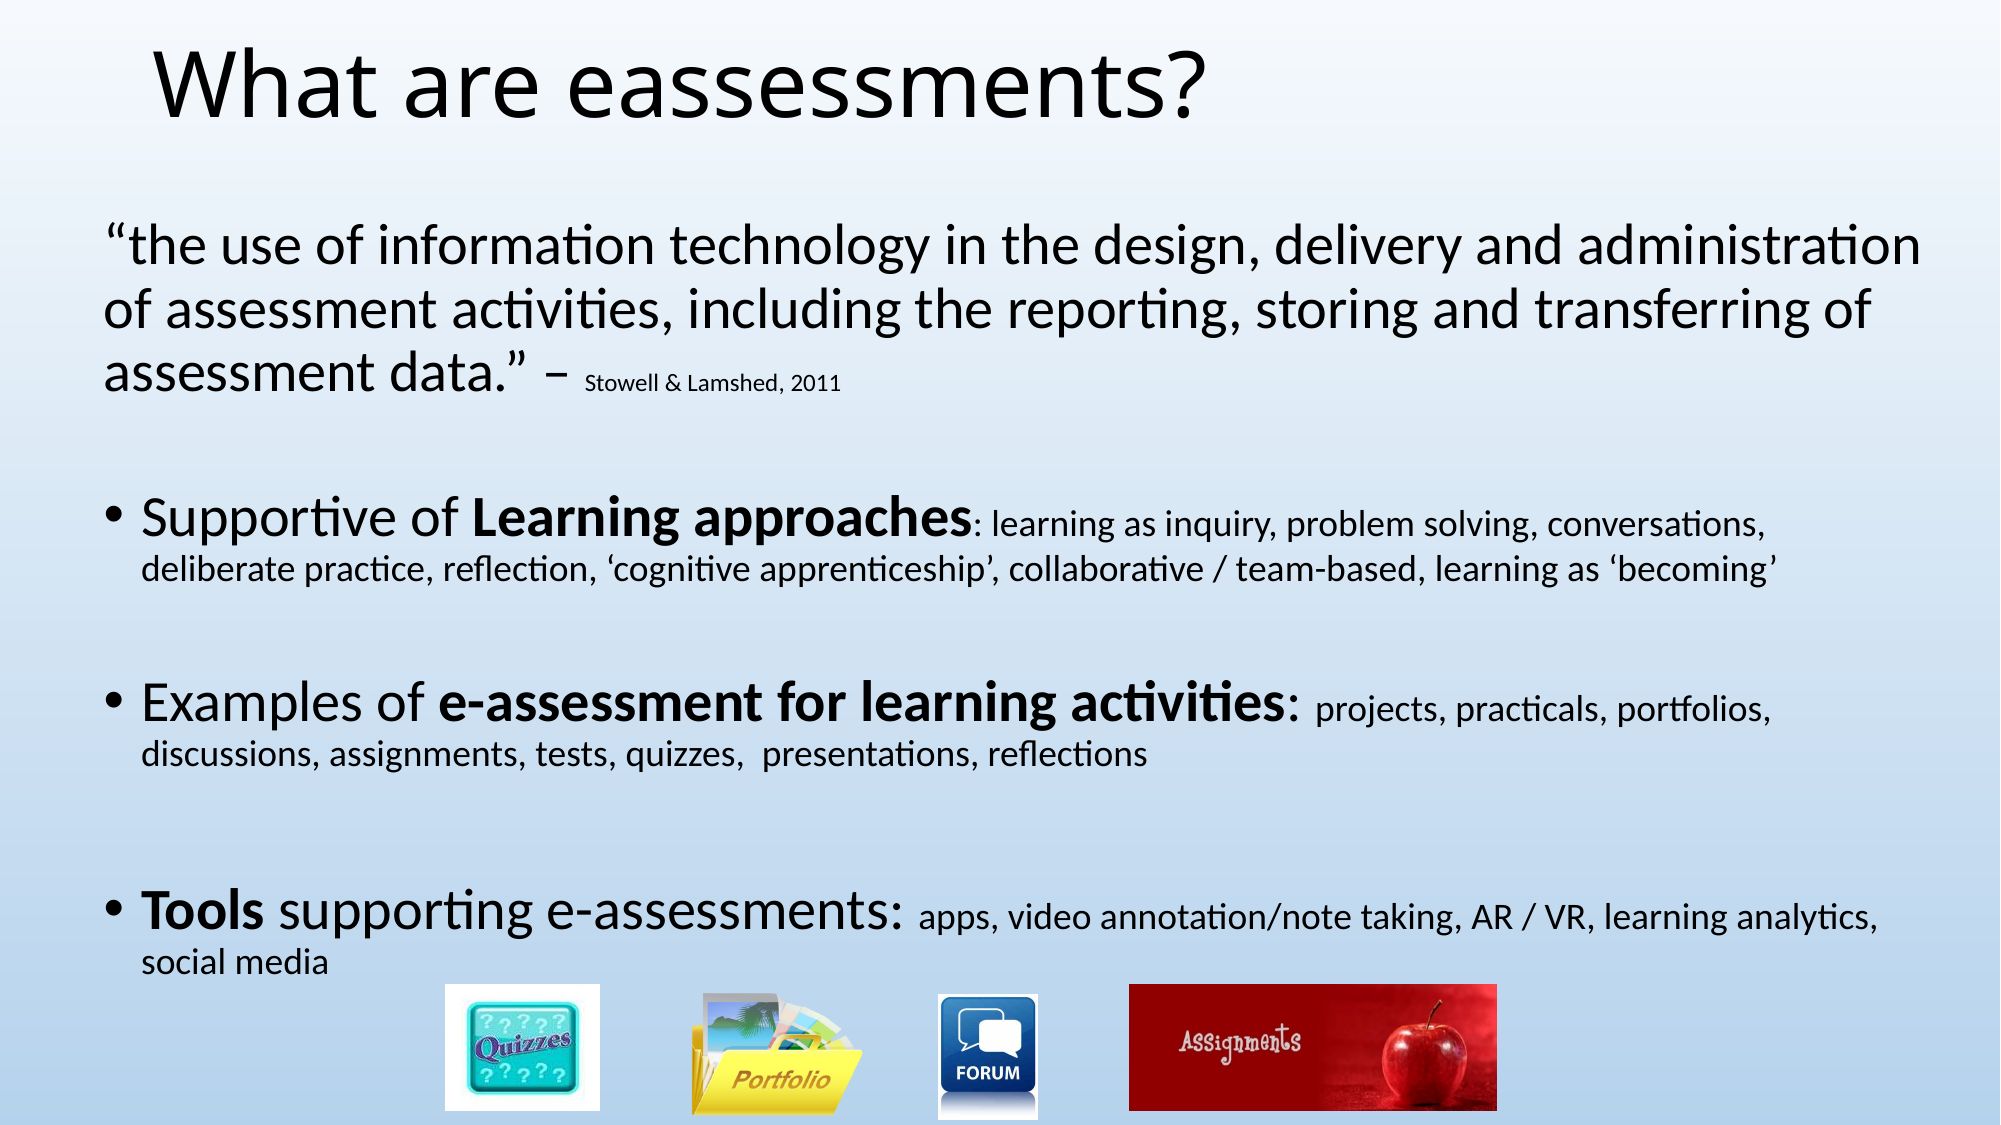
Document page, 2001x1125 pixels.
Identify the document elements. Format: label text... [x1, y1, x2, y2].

picture [1129, 984, 1497, 1111]
title What are eassessments? [137, 13, 1863, 163]
picture [445, 984, 600, 1111]
picture [937, 994, 1038, 1120]
list “the use of information technology in the design, delivery and administration of assessment activities, including the reporting, storing and transferring of assessment data.” – Stowell & Lamshed, 2011 Supportive of Learning approaches: learning as inquiry, problem solving, conversations, deliberate practice, reflection, ‘cognitive apprenticeship’, collaborative / team-based, learning as ‘becoming’ Examples of e-assessment for learning activities: projects, practicals, portfolios, discussions, assignments, tests, quizzes, presentations, reflections Tools supporting e-assessments: apps, video annotation/note taking, AR / VR, learning analytics, social media [88, 207, 1939, 1014]
picture [691, 981, 863, 1125]
